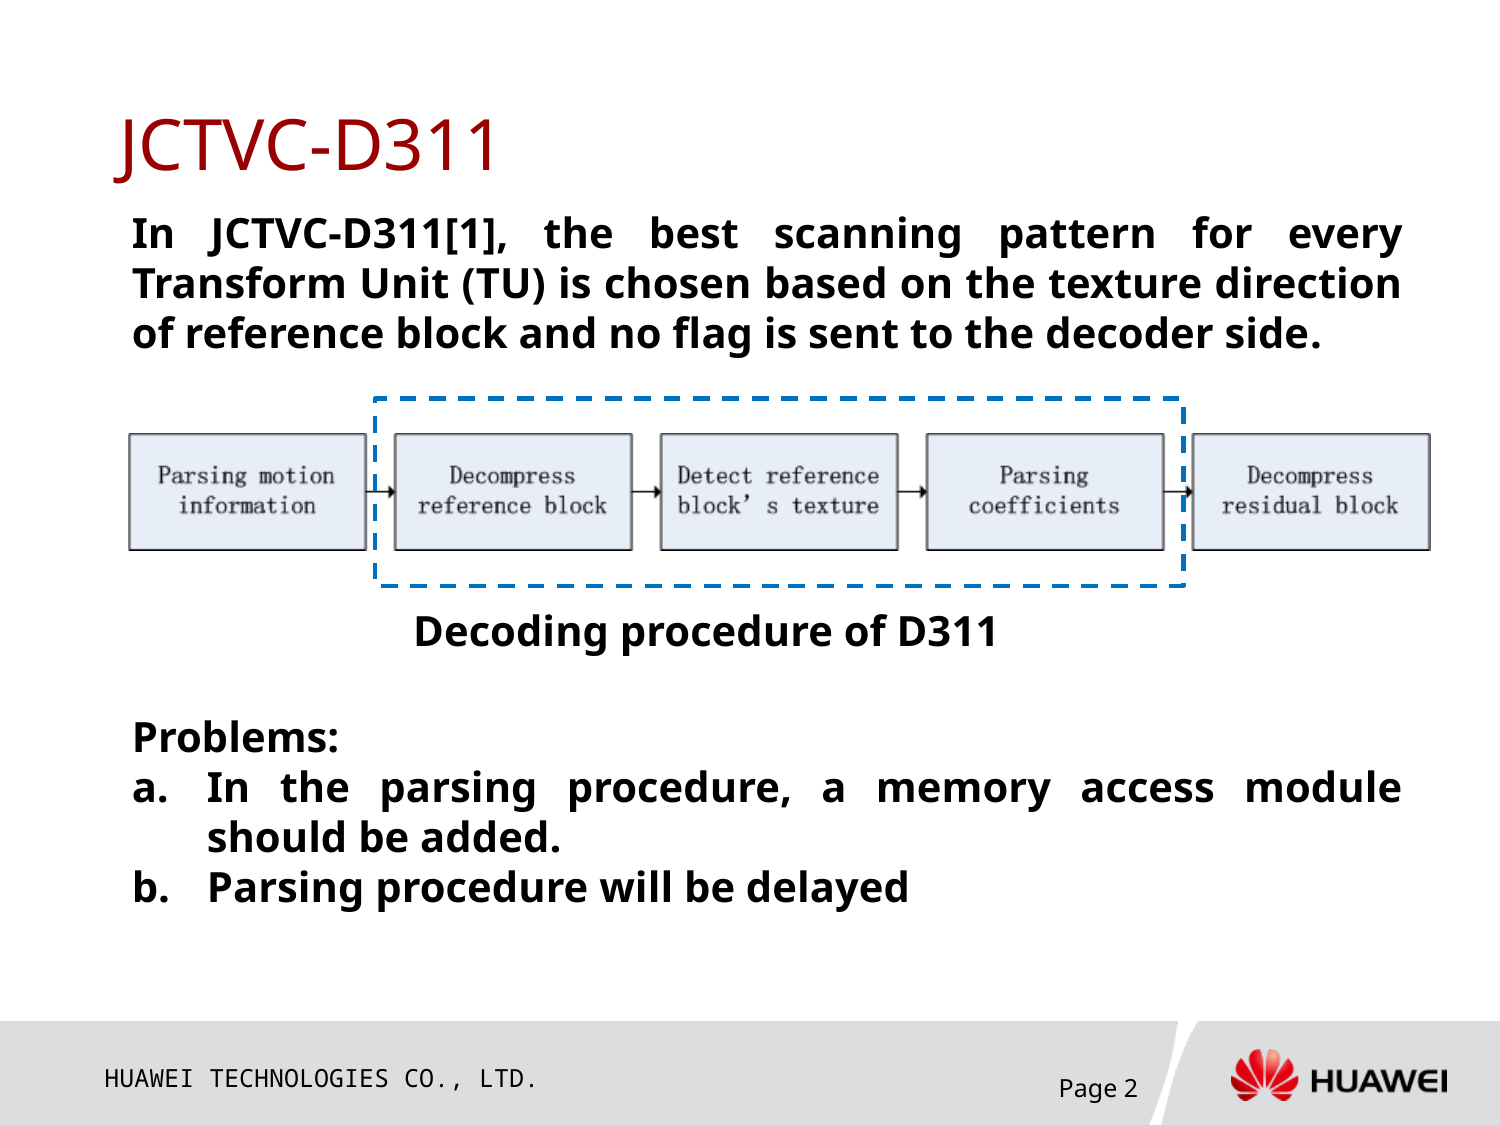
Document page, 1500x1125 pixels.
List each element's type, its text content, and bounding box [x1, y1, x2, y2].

text_box Problems: In the parsing procedure, a memory access module should be added. Parsing procedure will be delayed [117, 703, 1418, 918]
text_box Decoding procedure of D311 [398, 597, 1155, 663]
text_box [373, 558, 1186, 588]
text_box In JCTVC-D311[1], the best scanning pattern for every Transform Unit (TU) is chosen based on the texture direction of reference block and no flag is sent to the decoder side. [117, 199, 1418, 364]
title JCTVC-D311 [106, 70, 1378, 214]
picture [128, 433, 1431, 551]
text_box [373, 396, 1186, 431]
picture [0, 1021, 1500, 1125]
